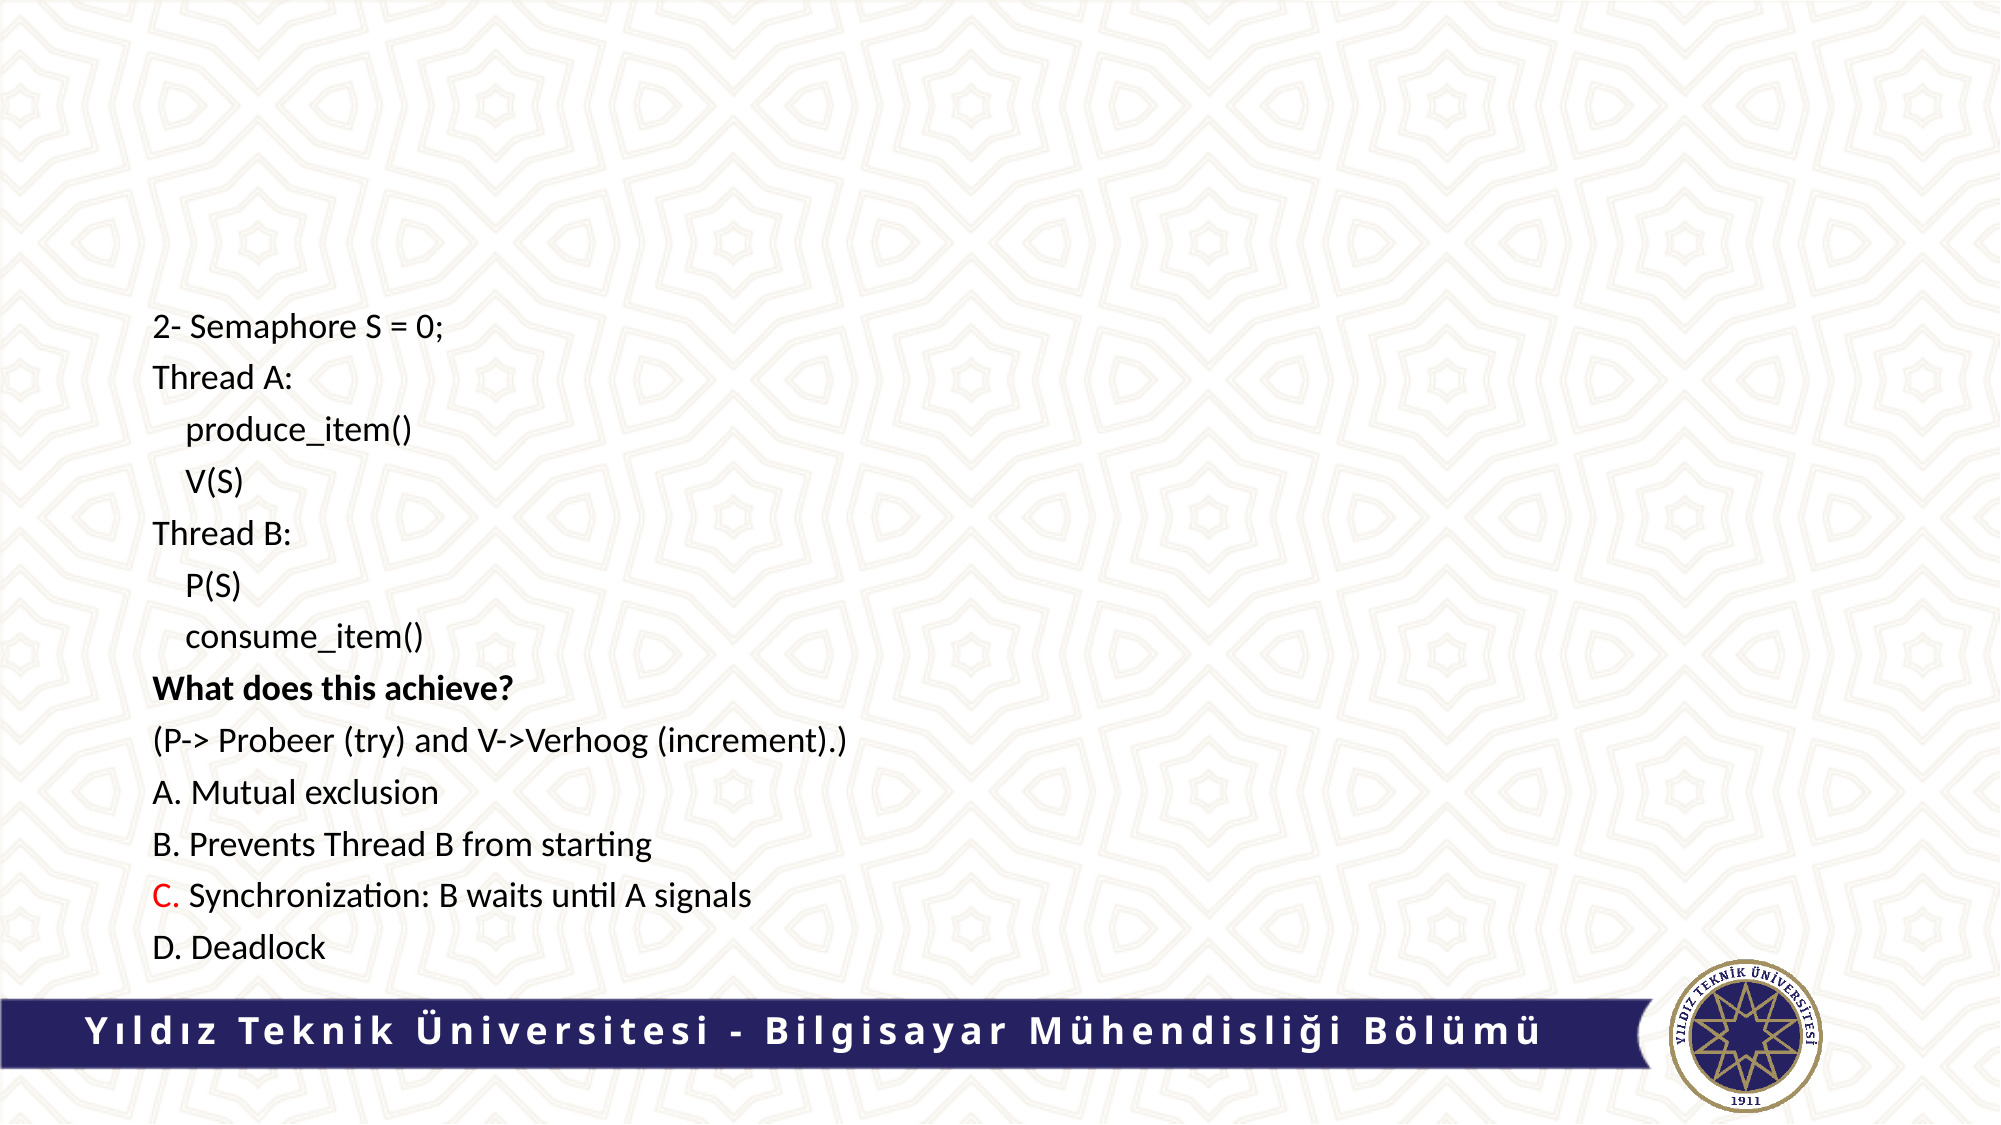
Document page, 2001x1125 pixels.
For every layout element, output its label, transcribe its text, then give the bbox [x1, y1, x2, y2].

list 2- Semaphore S = 0; Thread A: produce_item() V(S) Thread B: P(S) consume_item() What does this achieve? (P-> Probeer (try) and V->Verhoog (increment).) A. Mutual exclusion B. Prevents Thread B from starting C. Synchronization: B waits until A signals D. Deadlock [137, 299, 1863, 982]
footer Yıldız Teknik Üniversitesi - Bilgisayar Mühendisliği Bölümü [0, 997, 1628, 1069]
picture [0, 0, 2000, 1125]
